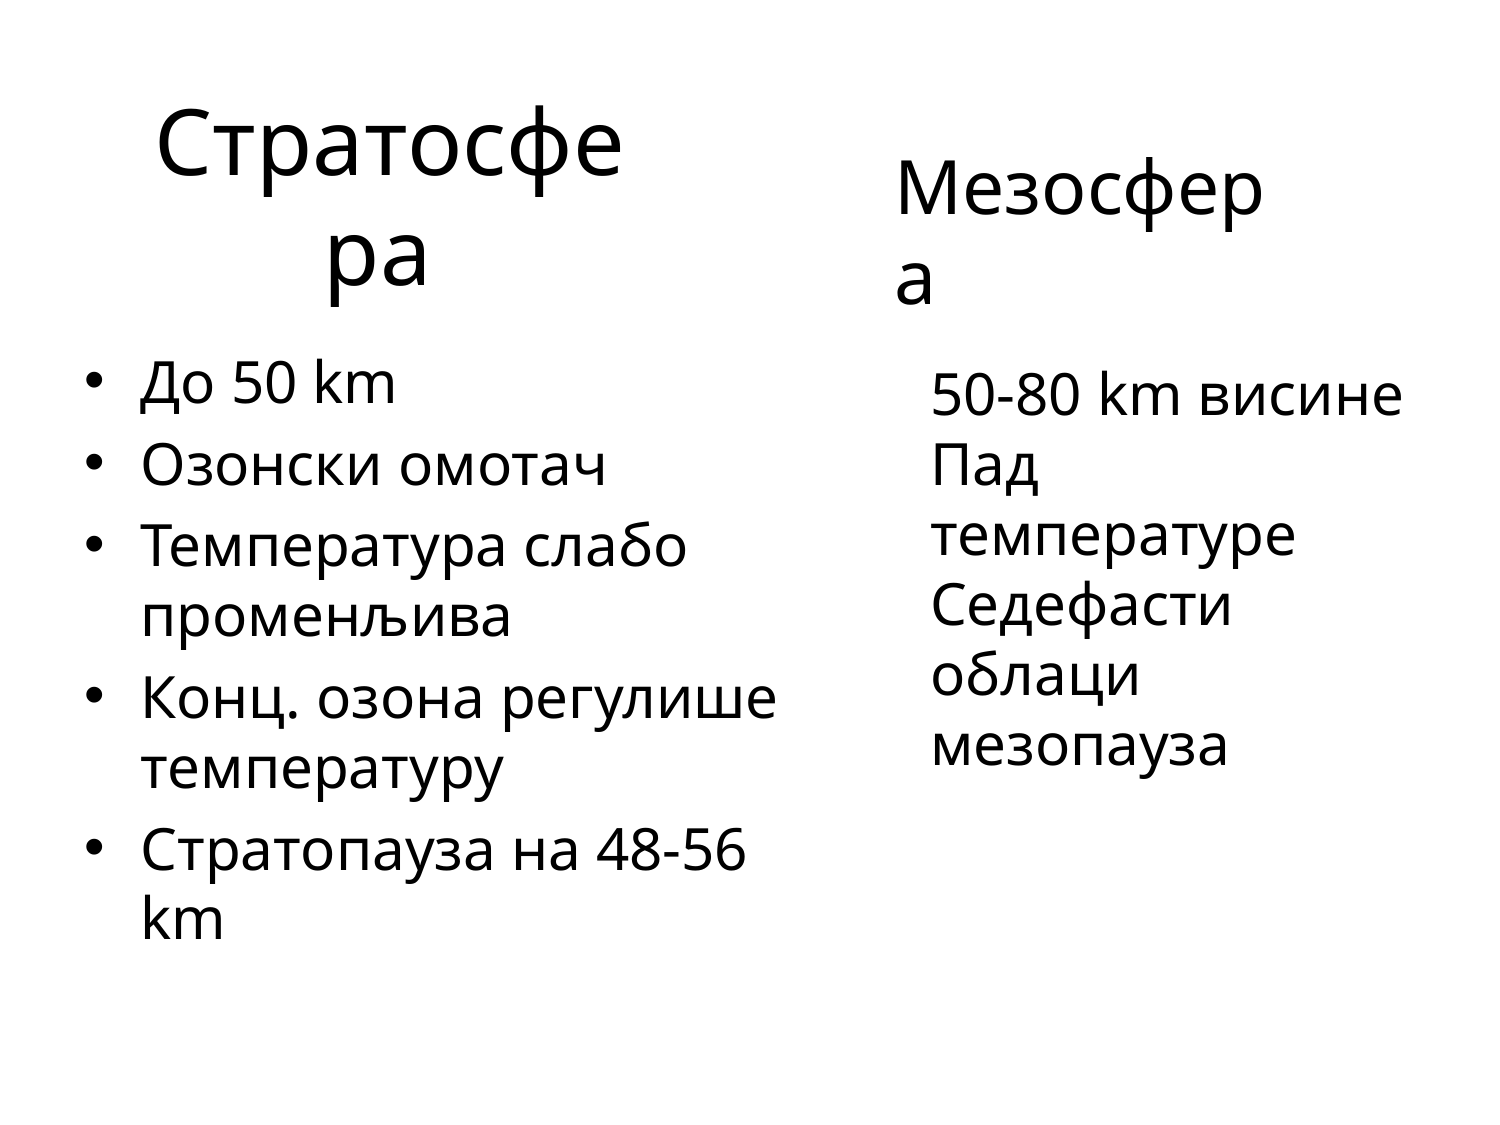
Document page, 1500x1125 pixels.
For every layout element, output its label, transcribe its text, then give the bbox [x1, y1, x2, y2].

list До 50 km Озонски омотач Температура слабо променљива Конц. озона регулише температуру Стратопауза на 48-56 km [69, 337, 831, 1013]
text_box Мезосфера [879, 132, 1320, 327]
text_box 50-80 km висине Пад температуре Седефасти облаци мезопауза [915, 349, 1424, 830]
title Стратосфера [112, 99, 668, 288]
